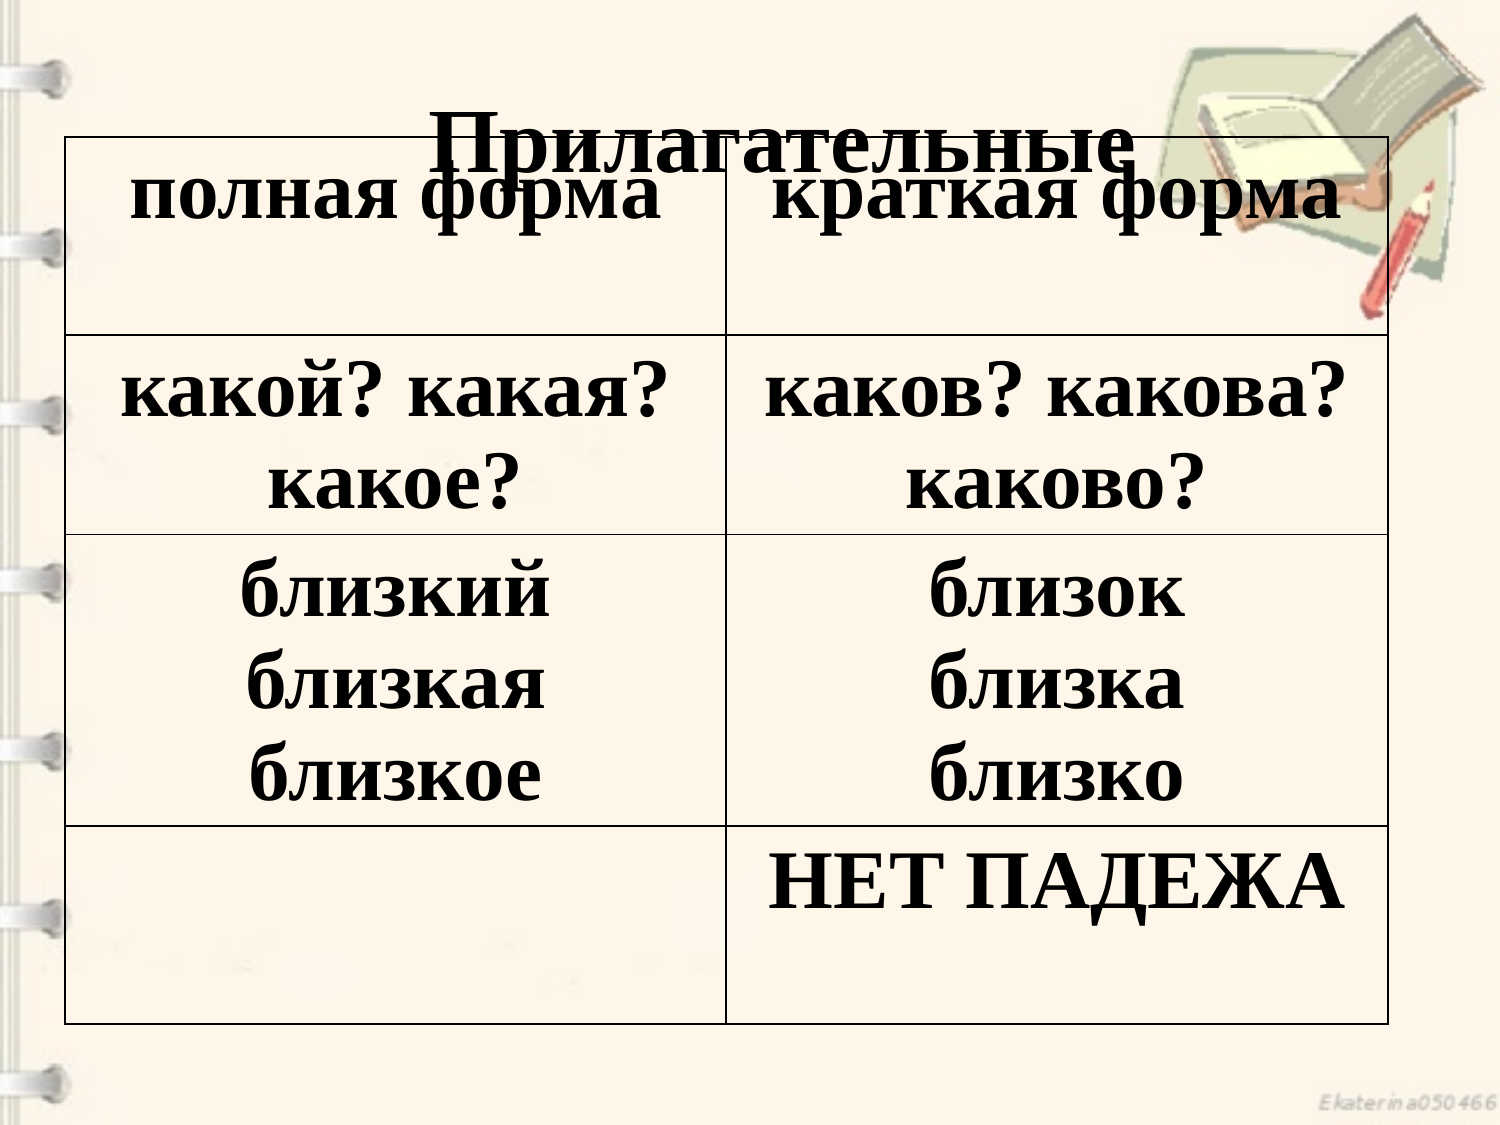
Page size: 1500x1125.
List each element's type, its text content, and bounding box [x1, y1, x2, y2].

title Прилагательные [67, 125, 1498, 367]
table_cell [66, 827, 725, 1023]
table_cell близкий близкая близкое [66, 535, 725, 825]
table_header краткая форма [727, 138, 1387, 334]
table_cell близок близка близко [727, 535, 1387, 825]
table_header полная форма [66, 138, 725, 334]
table_cell каков? какова? каково? [727, 336, 1387, 534]
table_cell НЕТ ПАДЕЖА [727, 827, 1387, 1023]
table_cell какой? какая? какое? [66, 336, 725, 534]
